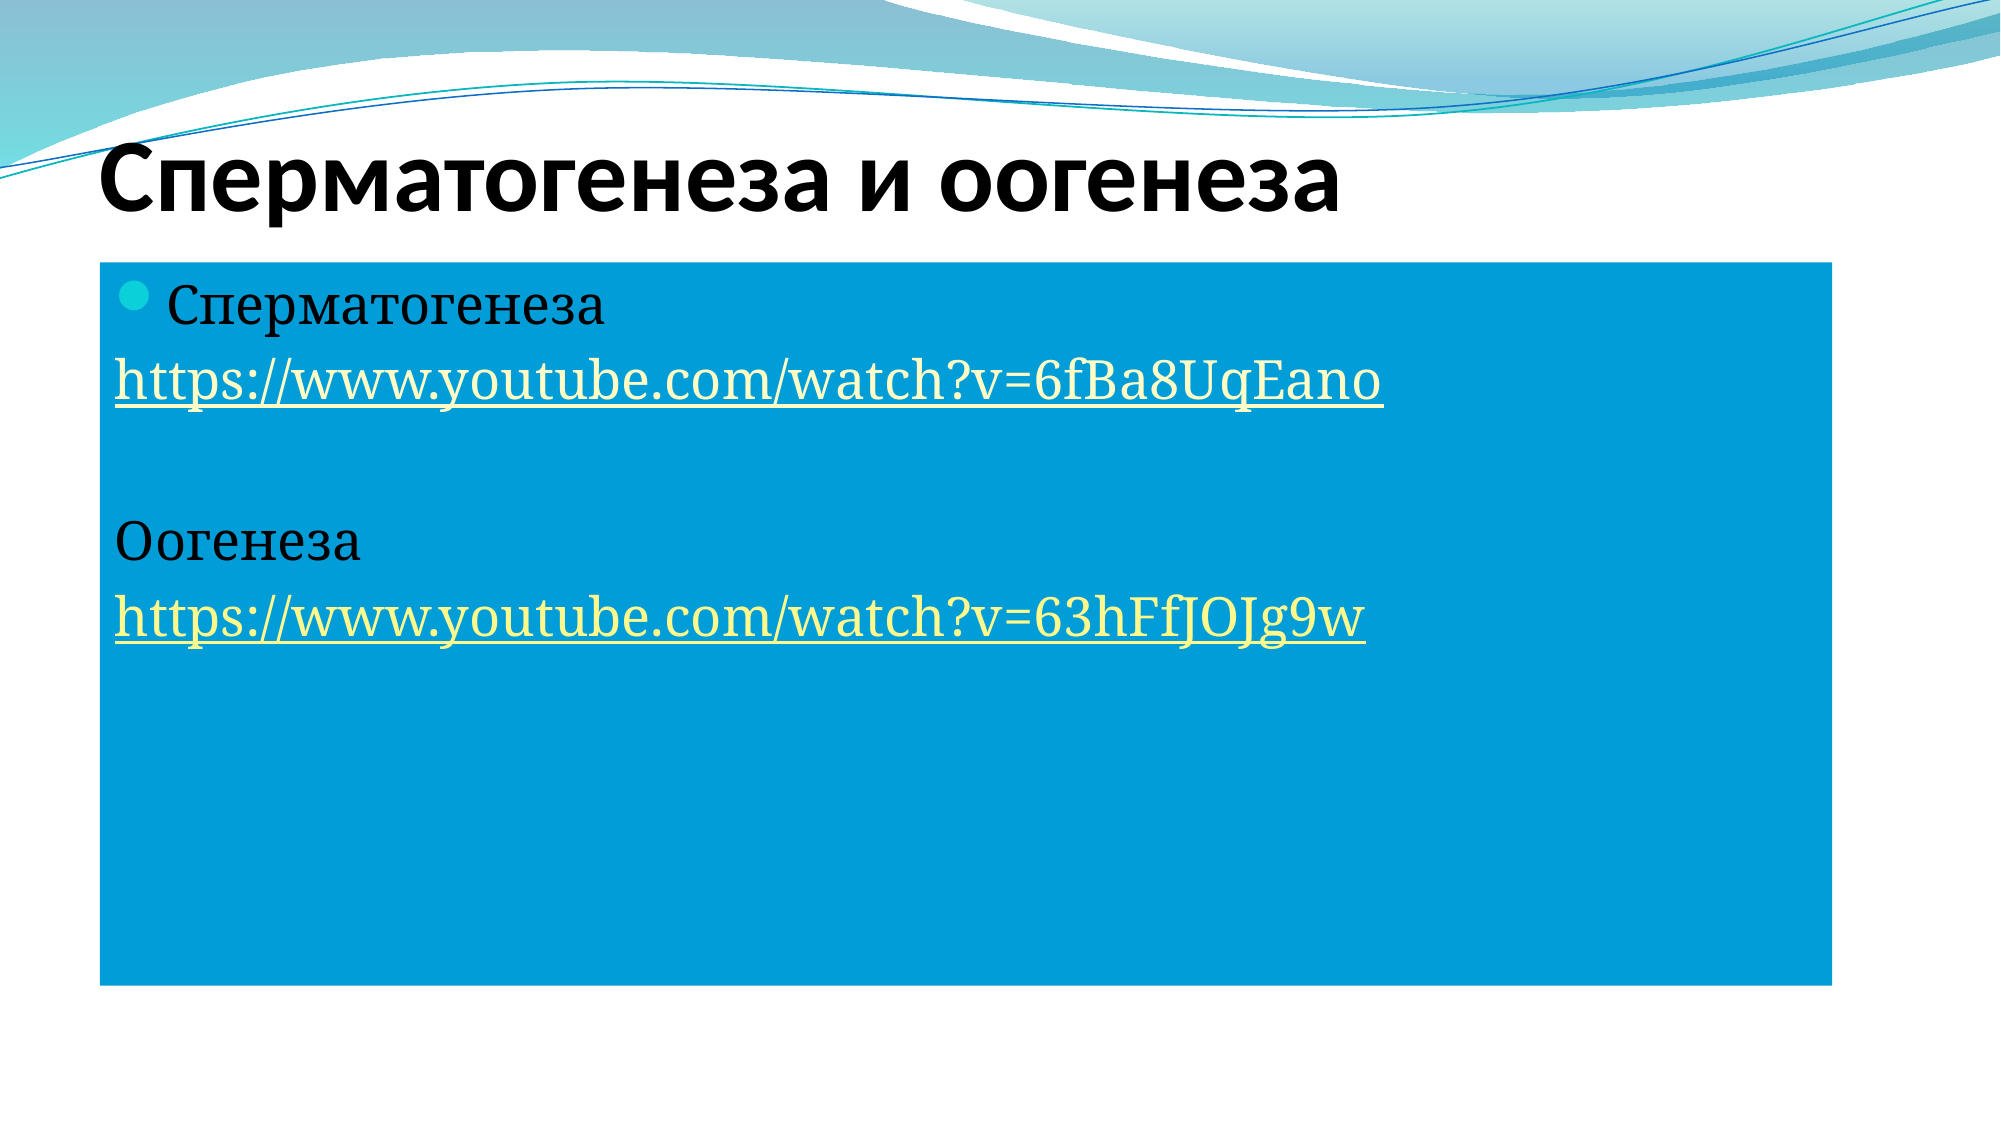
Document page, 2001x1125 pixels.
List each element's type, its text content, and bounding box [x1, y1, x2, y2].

list Сперматогенеза https://www.youtube.com/watch?v=6fBa8UqEano Oогенеза https://www.youtube.com/watch?v=63hFfJOJg9w [99, 262, 1833, 986]
title Сперматогенеза и оогенеза [99, 45, 1900, 233]
